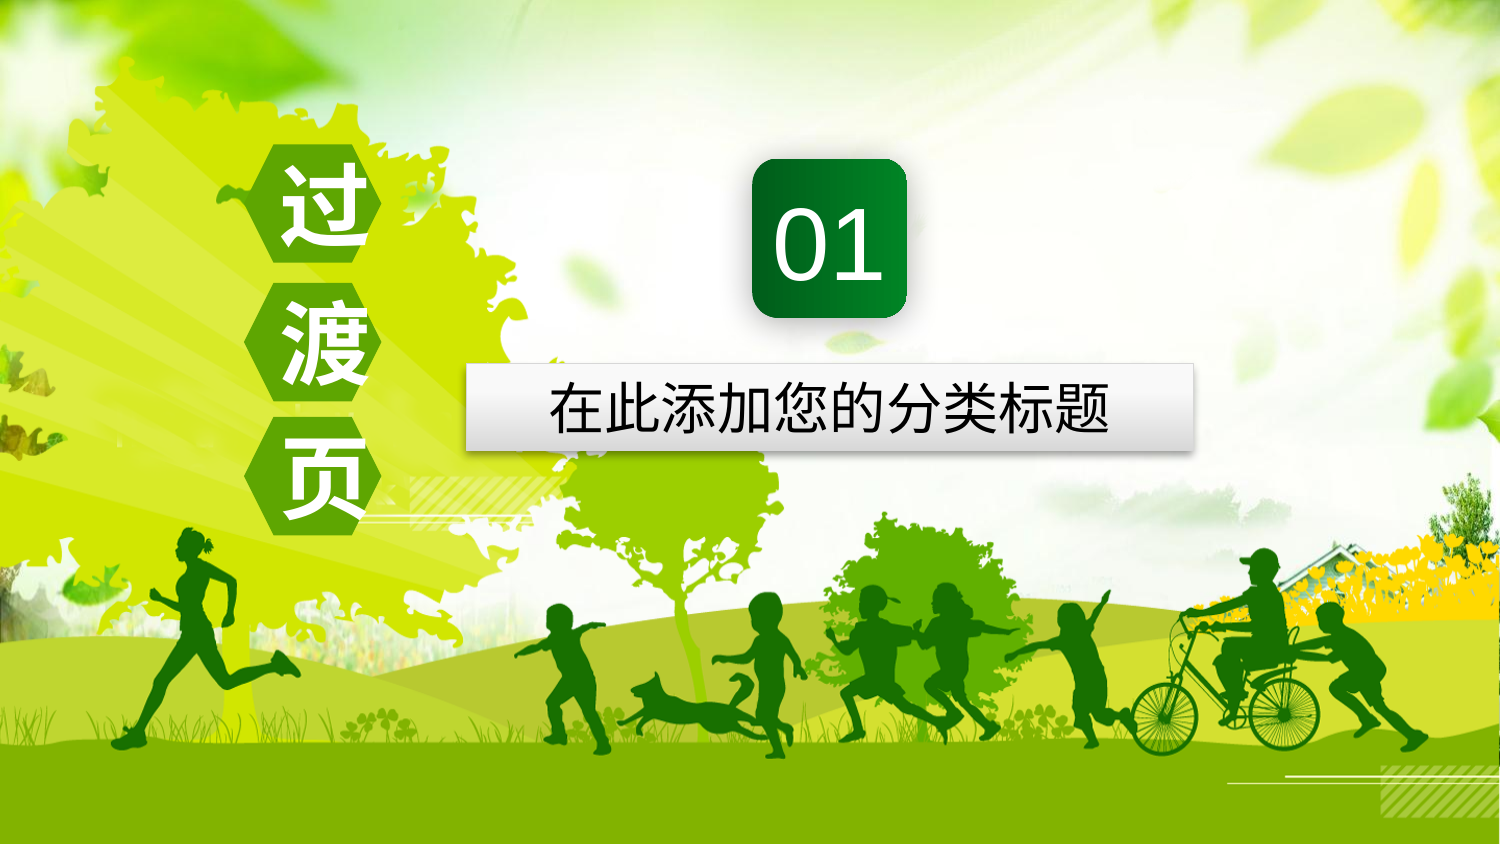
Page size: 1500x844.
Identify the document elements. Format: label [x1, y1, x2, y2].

text_box [738, 158, 922, 318]
picture [0, 0, 1500, 844]
